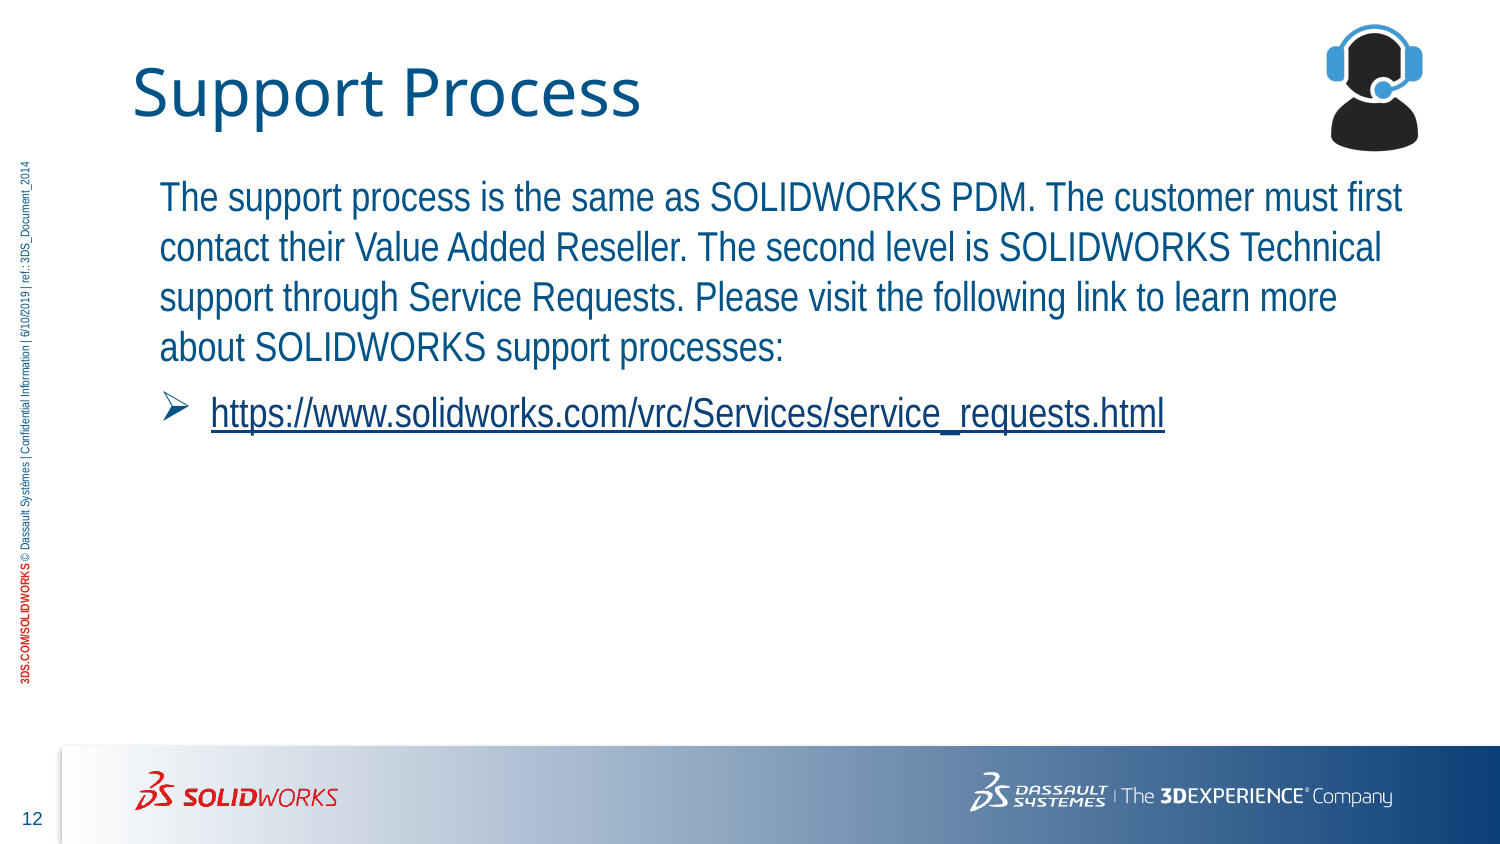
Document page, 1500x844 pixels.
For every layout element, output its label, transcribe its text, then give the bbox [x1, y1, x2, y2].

list The support process is the same as SOLIDWORKS PDM. The customer must first contact their Value Added Reseller. The second level is SOLIDWORKS Technical support through Service Requests. Please visit the following link to learn more about SOLIDWORKS support processes: https://www.solidworks.com/vrc/Services/service_requests.html [145, 161, 1421, 753]
picture [1304, 20, 1444, 160]
title Support Process [118, 59, 1299, 121]
picture [962, 771, 1400, 812]
picture [135, 771, 338, 810]
